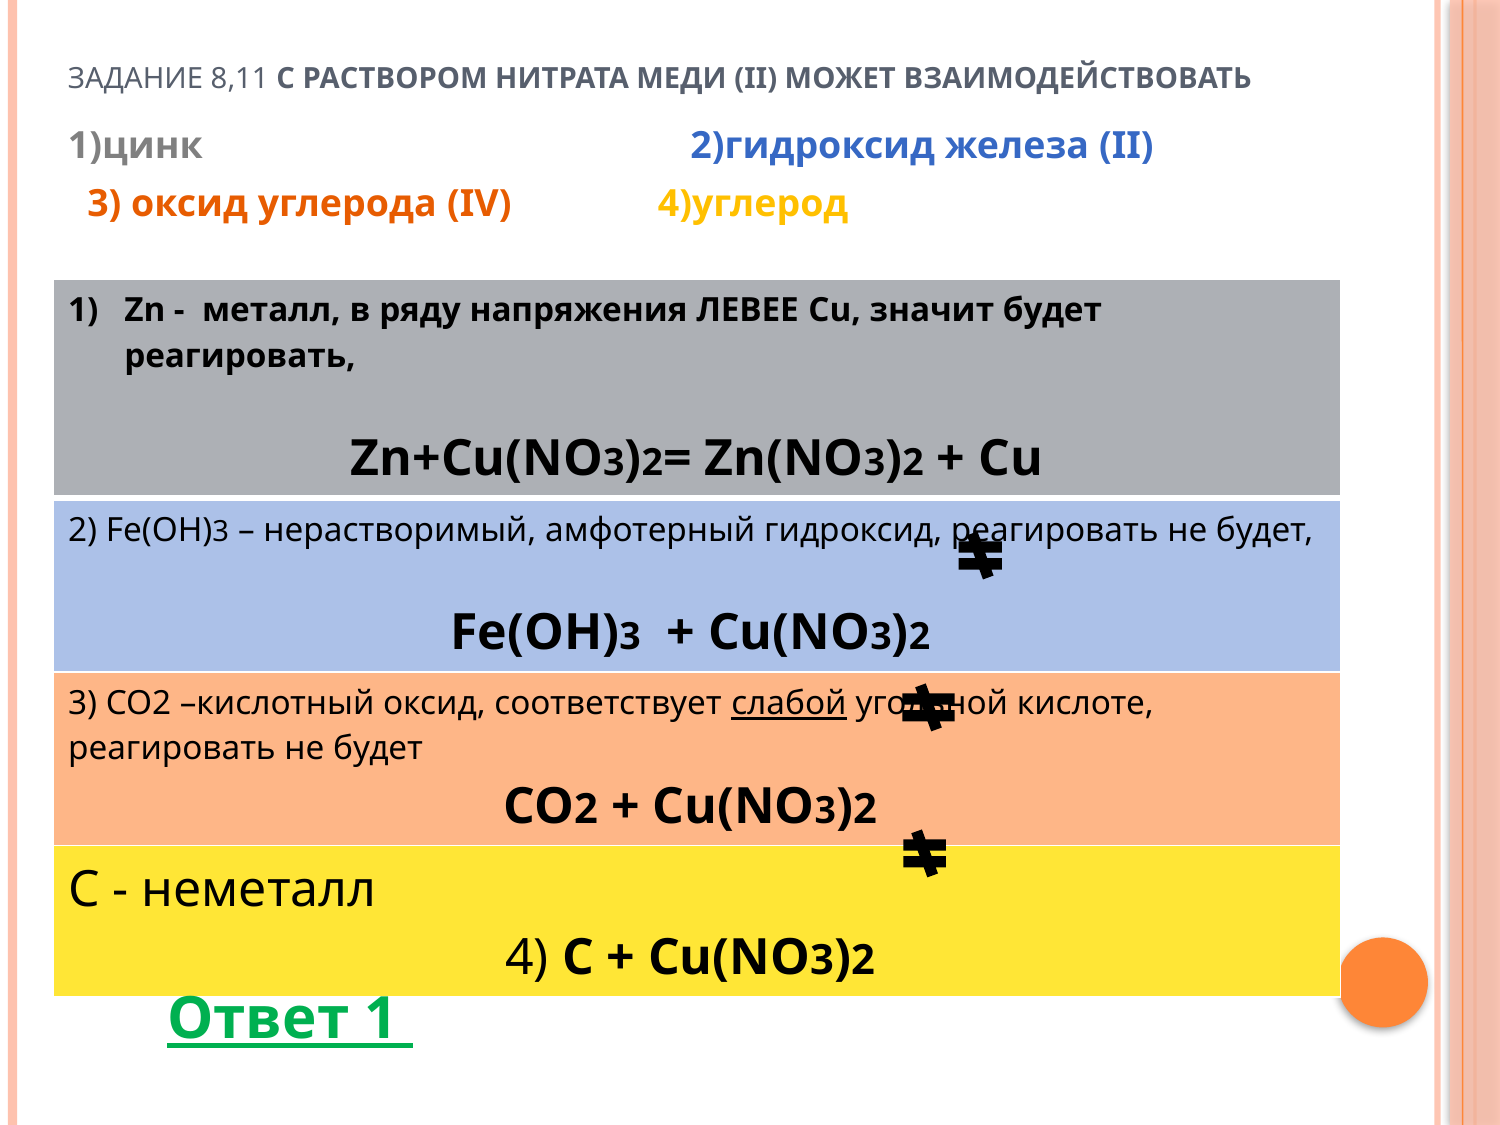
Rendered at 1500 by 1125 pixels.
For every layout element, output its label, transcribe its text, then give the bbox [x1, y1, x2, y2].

table_header Zn - металл, в ряду напряжения ЛЕВЕЕ Cu, значит будет реагировать, Zn+Cu(NO3)2= Zn(NO3)2 + Cu [54, 280, 1340, 495]
table_cell 3) CO2 –кислотный оксид, соответствует слабой угольной кислоте, реагировать не будет CO2 + Cu(NO3)2 [54, 673, 1340, 845]
table_cell 2) Fе(OH)3 – нерастворимый, амфотерный гидроксид, реагировать не будет, Fе(OH)3 + Cu(NO3)2 [54, 501, 1340, 671]
list 1)цинк 2)гидроксид железа (II) 3) оксид углерода (IV) 4)углерод [53, 113, 1320, 256]
text_box [901, 827, 948, 880]
text_box [900, 681, 957, 734]
title Задание 8,11 С раствором нитрата меди (II) может взаимодействовать [53, 45, 1279, 102]
list [64, 349, 1447, 1094]
text_box Ответ 1 [88, 938, 492, 1092]
text_box [956, 529, 1005, 582]
table_cell С - неметалл 4) С + Cu(NO3)2 [54, 846, 1340, 996]
